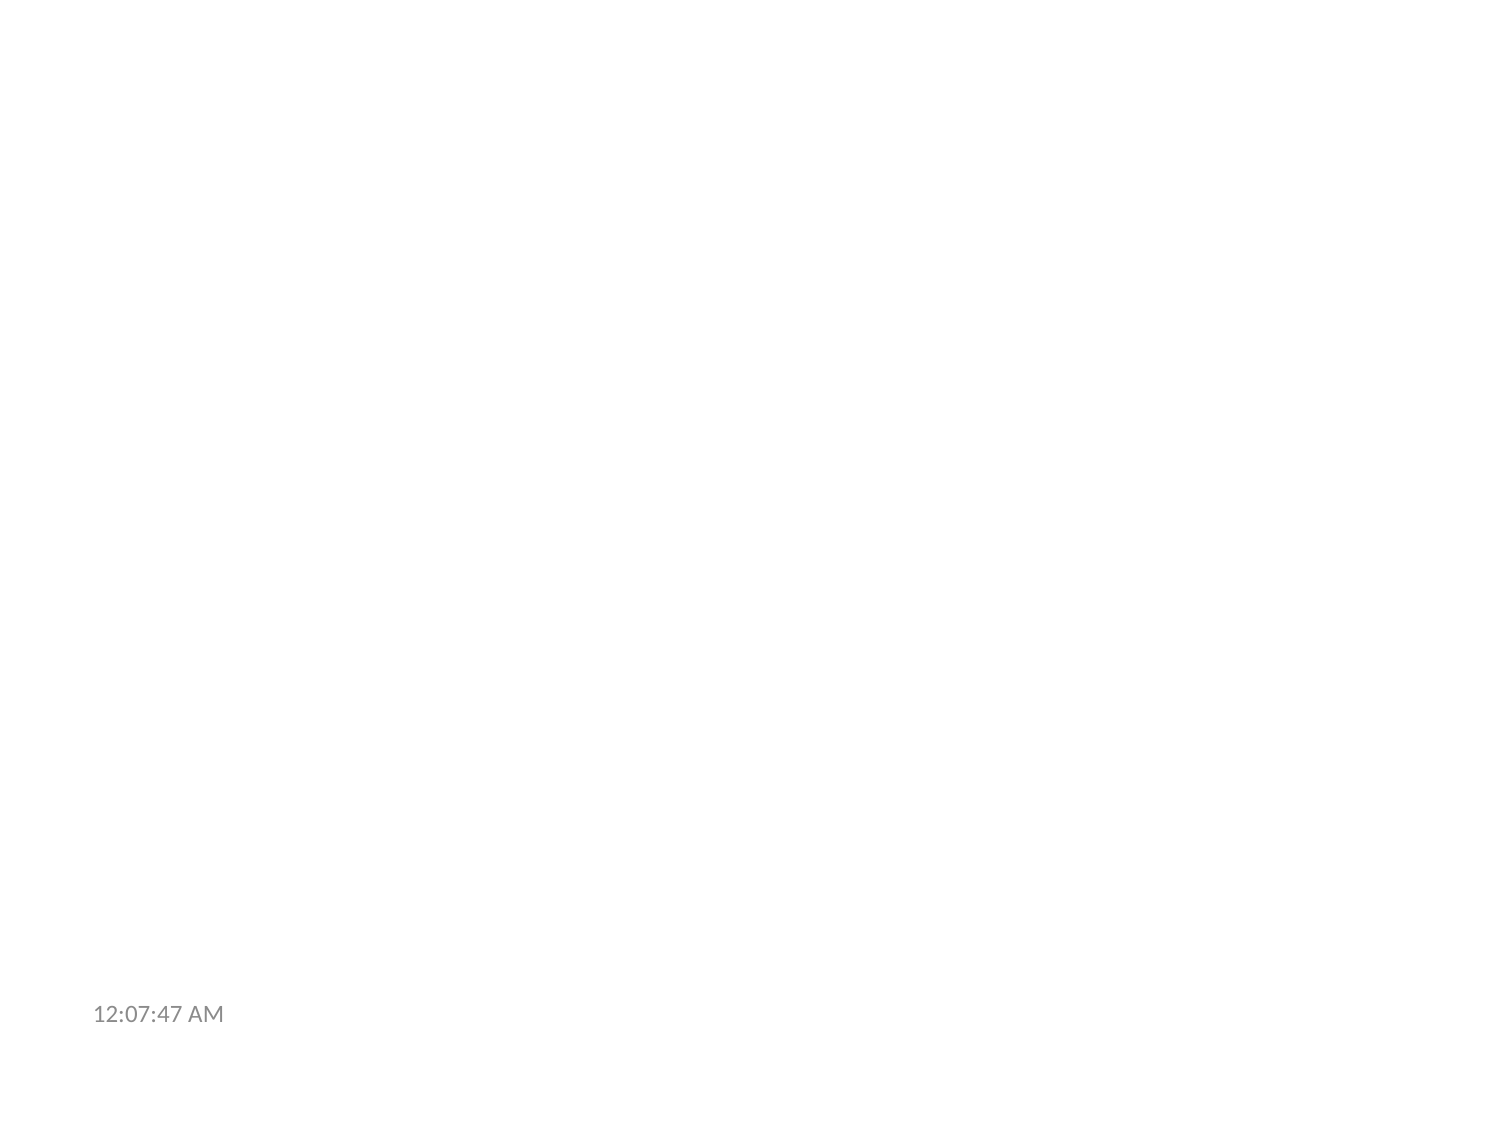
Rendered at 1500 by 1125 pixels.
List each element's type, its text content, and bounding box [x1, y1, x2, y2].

text_box 3:35:09 PM [77, 982, 428, 1043]
